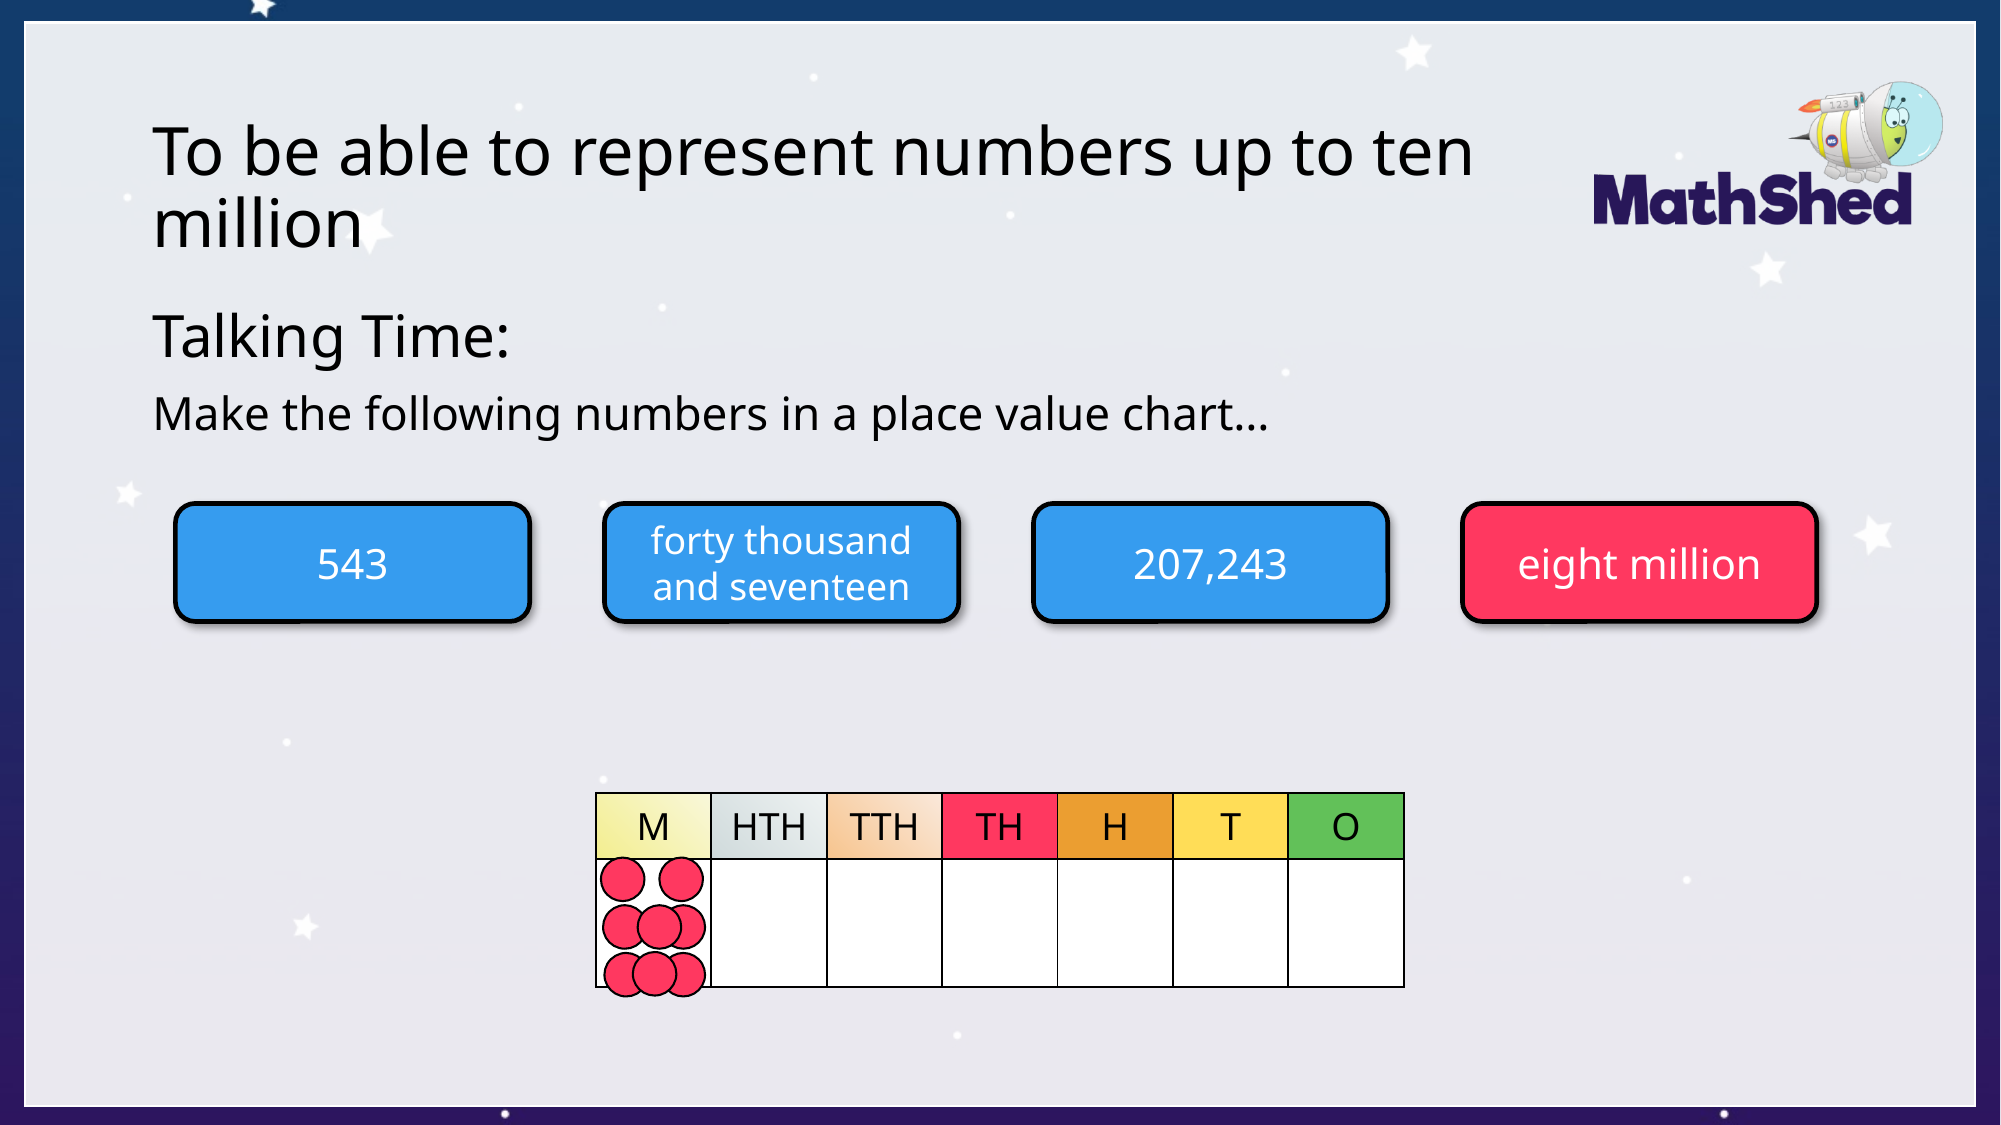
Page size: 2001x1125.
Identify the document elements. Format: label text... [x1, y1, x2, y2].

text_box [599, 856, 646, 903]
table_header TTH [828, 794, 941, 858]
table_cell [828, 860, 941, 986]
table_cell [1289, 860, 1403, 986]
text_box 543 [174, 502, 531, 623]
table_header H [1058, 794, 1172, 858]
table_header TH [943, 794, 1057, 858]
table_header HTH [712, 794, 826, 858]
text_box [631, 950, 678, 997]
text_box [669, 951, 707, 998]
text_box [602, 904, 642, 950]
table_cell [1174, 860, 1287, 986]
text_box [603, 951, 641, 998]
text_box [658, 856, 704, 903]
picture [0, 0, 2001, 1125]
table_cell [712, 860, 826, 986]
table_cell [597, 860, 710, 986]
table_cell [1058, 860, 1172, 986]
text_box [672, 904, 707, 950]
text_box [636, 904, 683, 950]
text_box eight million [1461, 502, 1818, 623]
table_header M [597, 794, 710, 858]
list Talking Time: Make the following numbers in a place value chart… [137, 299, 1863, 1014]
table_header O [1289, 794, 1403, 858]
text_box forty thousand and seventeen [603, 502, 960, 623]
title To be able to represent numbers up to ten million [137, 81, 1578, 299]
table_header T [1174, 794, 1287, 858]
text_box 207,243 [1032, 502, 1389, 623]
table_cell [943, 860, 1057, 986]
